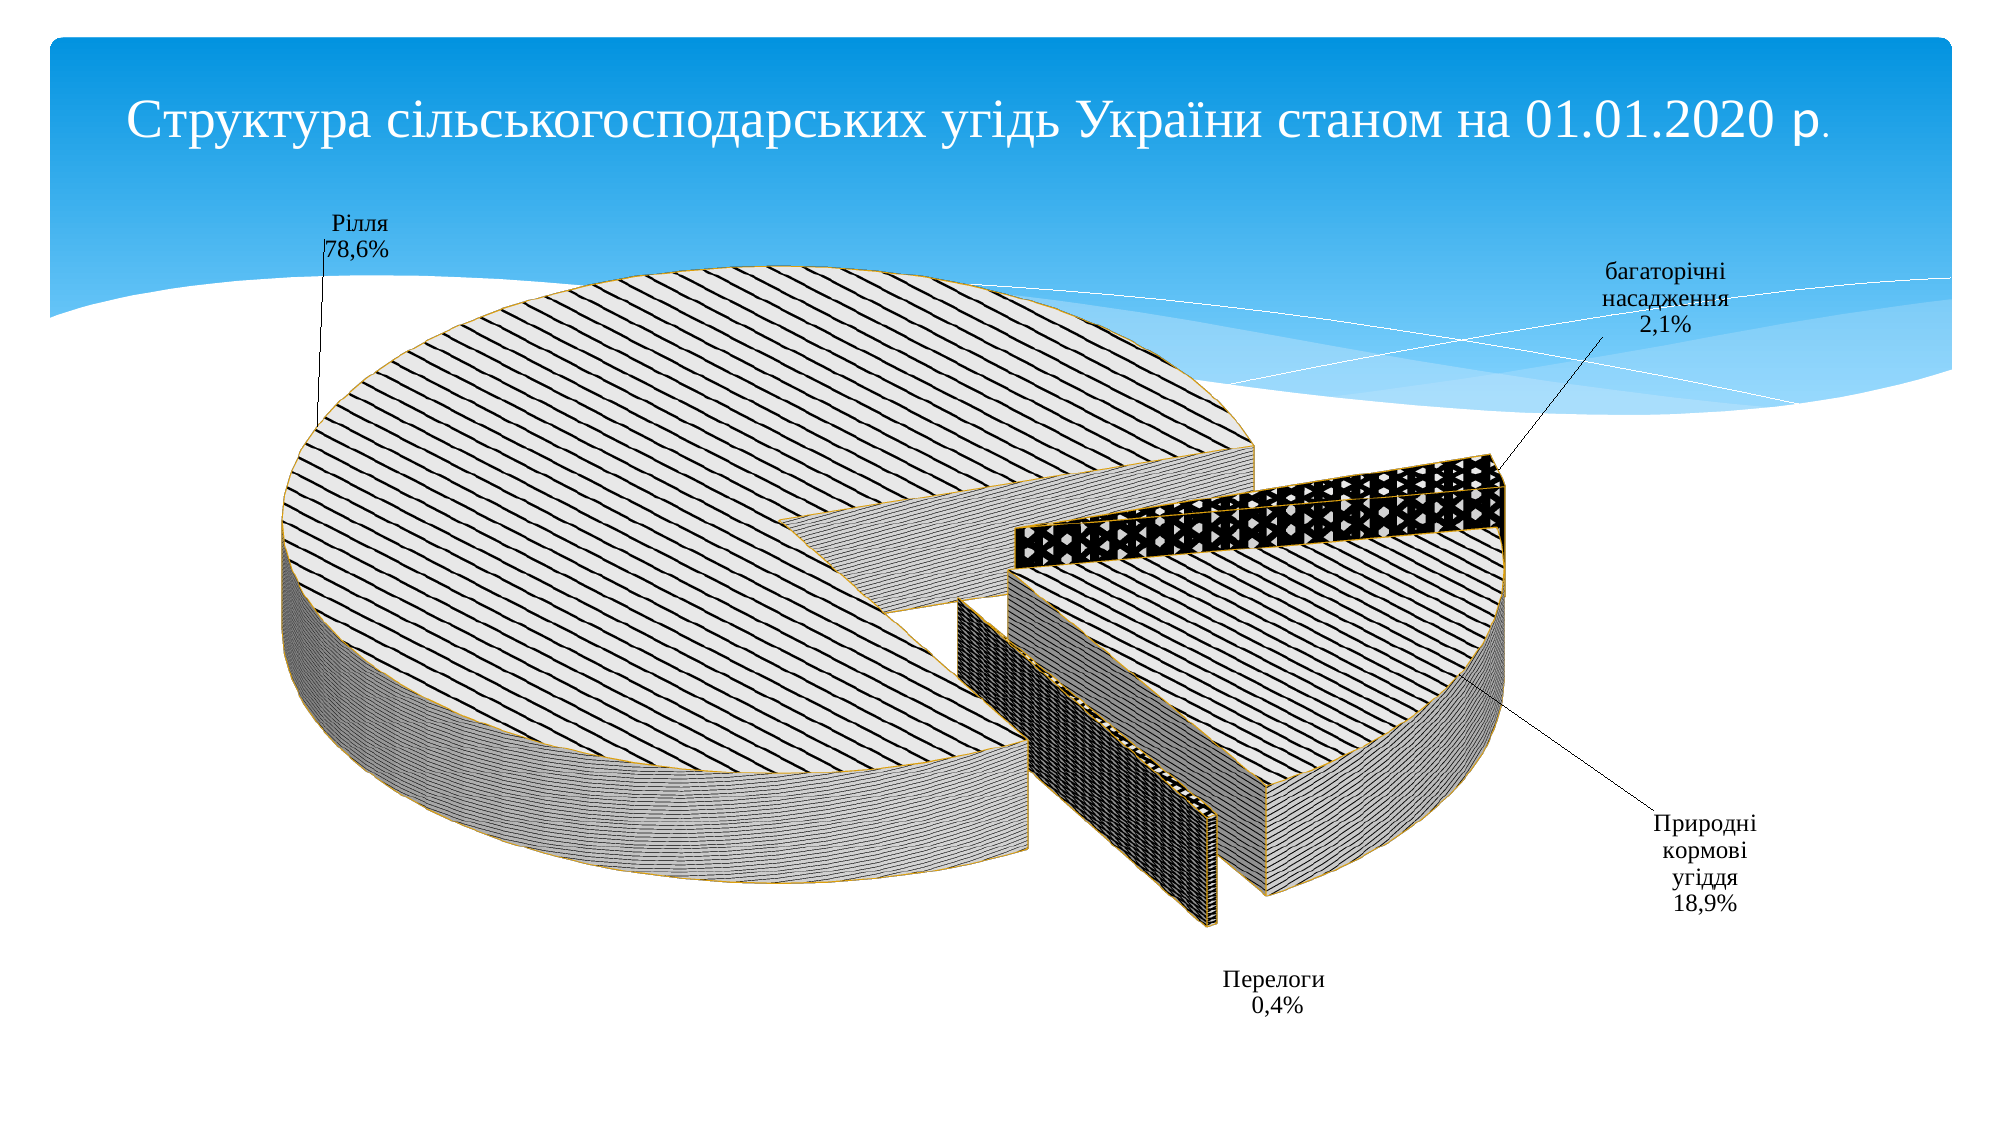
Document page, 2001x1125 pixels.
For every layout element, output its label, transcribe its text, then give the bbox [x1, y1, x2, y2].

title Структура сільськогосподарських угідь України станом на 01.01.2020 р. [57, 55, 1900, 261]
chart [171, 208, 1820, 1019]
